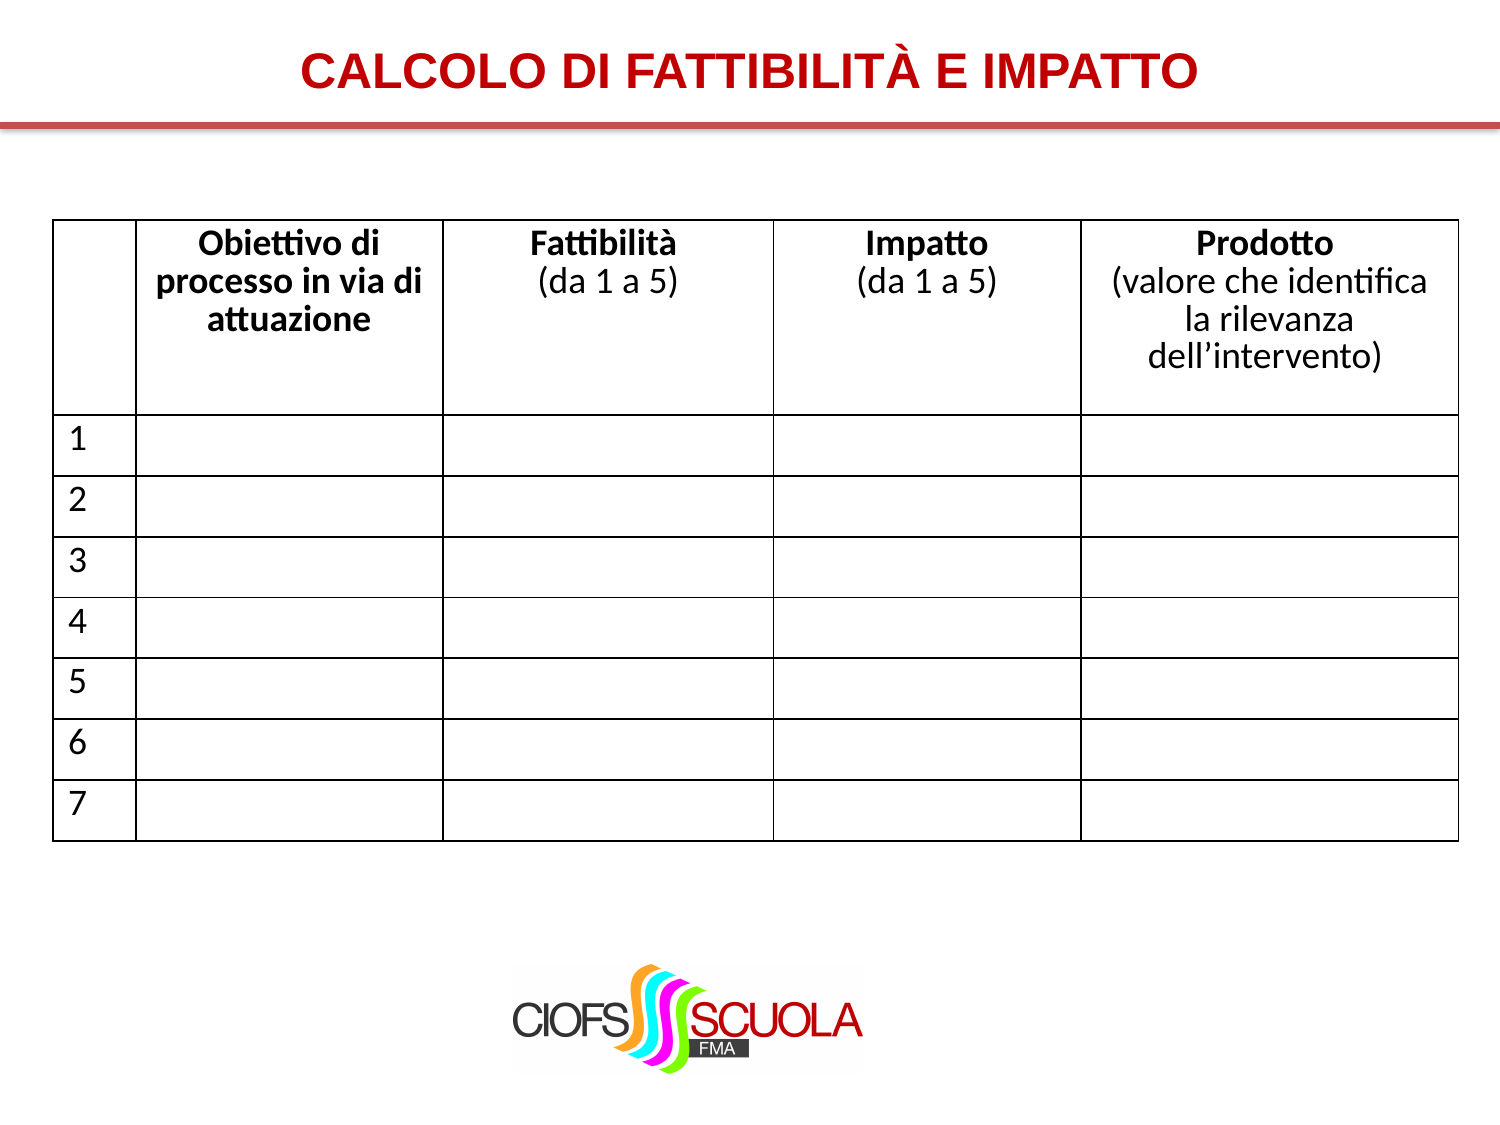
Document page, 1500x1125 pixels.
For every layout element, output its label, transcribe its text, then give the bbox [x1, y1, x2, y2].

table_cell [137, 598, 442, 657]
table_cell 2 [54, 477, 135, 536]
table_cell 6 [54, 720, 135, 779]
table_cell [444, 477, 773, 536]
table_cell [137, 538, 442, 597]
table_cell [1082, 477, 1458, 536]
table_header Fattibilità (da 1 a 5) [444, 221, 773, 414]
table_cell 7 [54, 781, 135, 840]
table_cell [444, 416, 773, 475]
table_cell [1082, 781, 1458, 840]
table_cell [137, 477, 442, 536]
table_cell [774, 598, 1080, 657]
table_cell [444, 720, 773, 779]
table_cell [137, 659, 442, 718]
table_cell [137, 720, 442, 779]
table_header Impatto (da 1 a 5) [774, 221, 1080, 414]
table_cell [774, 416, 1080, 475]
table_cell [774, 538, 1080, 597]
table_cell 4 [54, 598, 135, 657]
text_box CALCOLO DI FATTIBILITÀ E IMPATTO [29, 30, 1471, 106]
table_cell 1 [54, 416, 135, 475]
table_cell [1082, 538, 1458, 597]
table_header [54, 221, 135, 414]
table_header Obiettivo di processo in via di attuazione [137, 221, 442, 414]
table_cell [137, 416, 442, 475]
table_cell [774, 781, 1080, 840]
table_cell [774, 720, 1080, 779]
table_header Prodotto (valore che identifica la rilevanza dell’intervento) [1082, 221, 1458, 414]
table_cell [1082, 416, 1458, 475]
table_cell 5 [54, 659, 135, 718]
table_cell [444, 659, 773, 718]
table_cell [444, 781, 773, 840]
table_cell 3 [54, 538, 135, 597]
table_cell [1082, 598, 1458, 657]
table_cell [137, 781, 442, 840]
table_cell [444, 598, 773, 657]
table_cell [444, 538, 773, 597]
table_cell [774, 659, 1080, 718]
table_cell [1082, 659, 1458, 718]
table_cell [774, 477, 1080, 536]
picture [513, 963, 863, 1074]
table_cell [1082, 720, 1458, 779]
